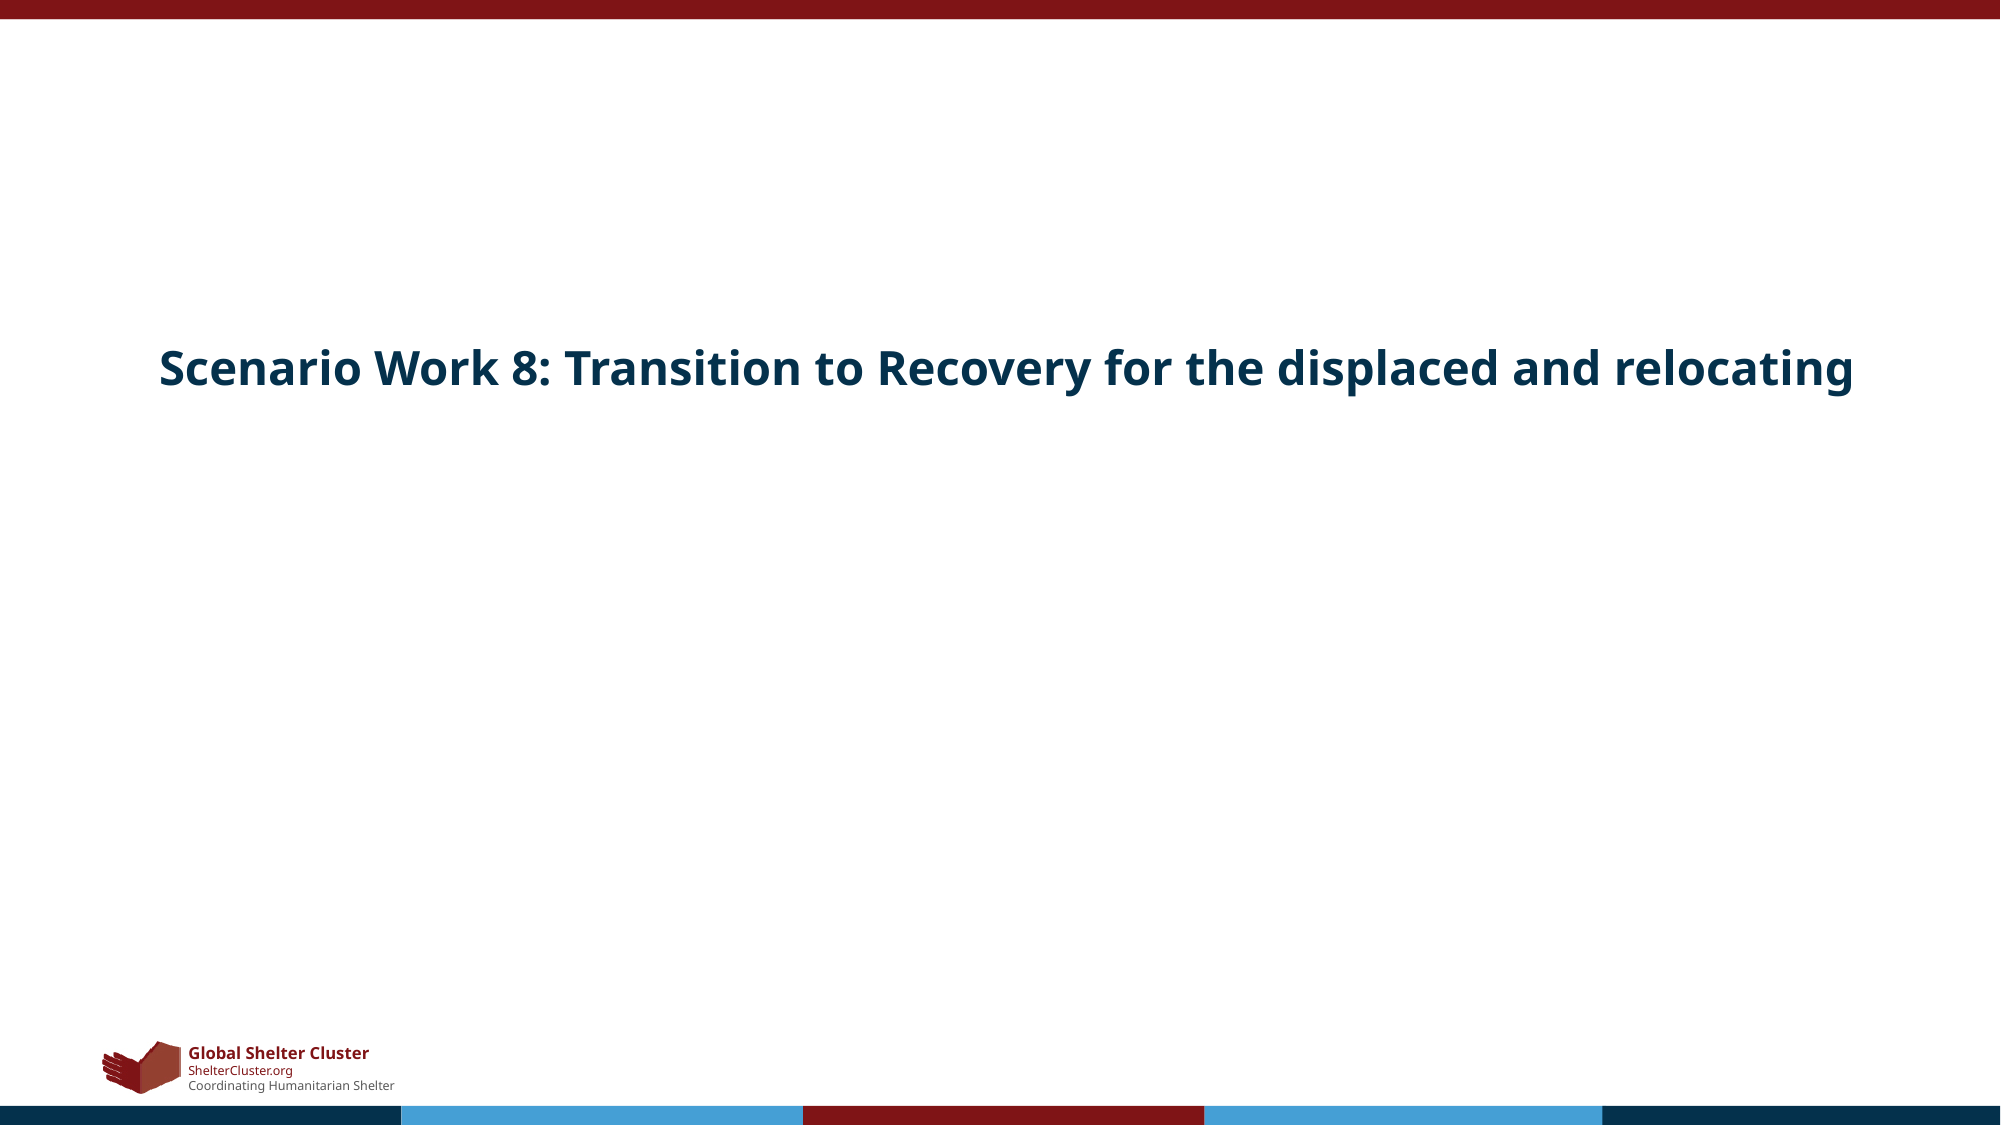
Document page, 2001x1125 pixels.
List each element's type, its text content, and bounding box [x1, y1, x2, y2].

title Scenario Work 8: Transition to Recovery for the displaced and relocating [132, 302, 1895, 544]
picture [102, 1041, 181, 1094]
